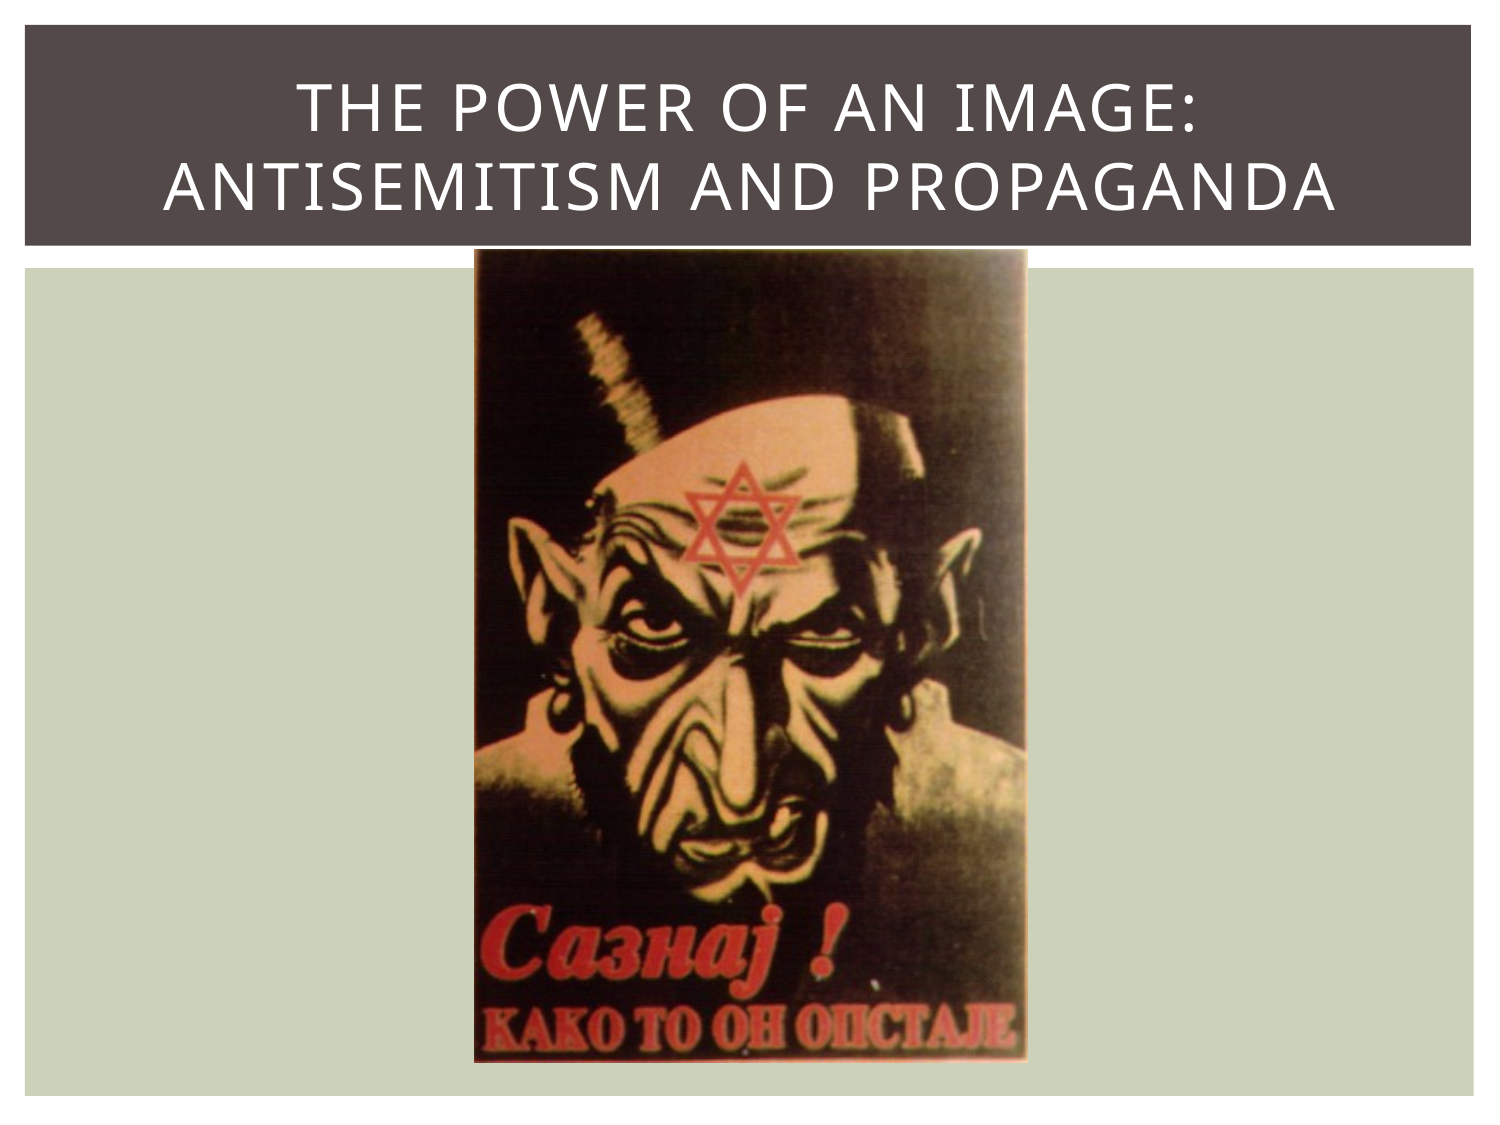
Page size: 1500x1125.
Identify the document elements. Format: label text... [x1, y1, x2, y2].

picture [474, 249, 1028, 1063]
title The Power of an Image: Antisemitism and Propaganda [62, 58, 1438, 232]
